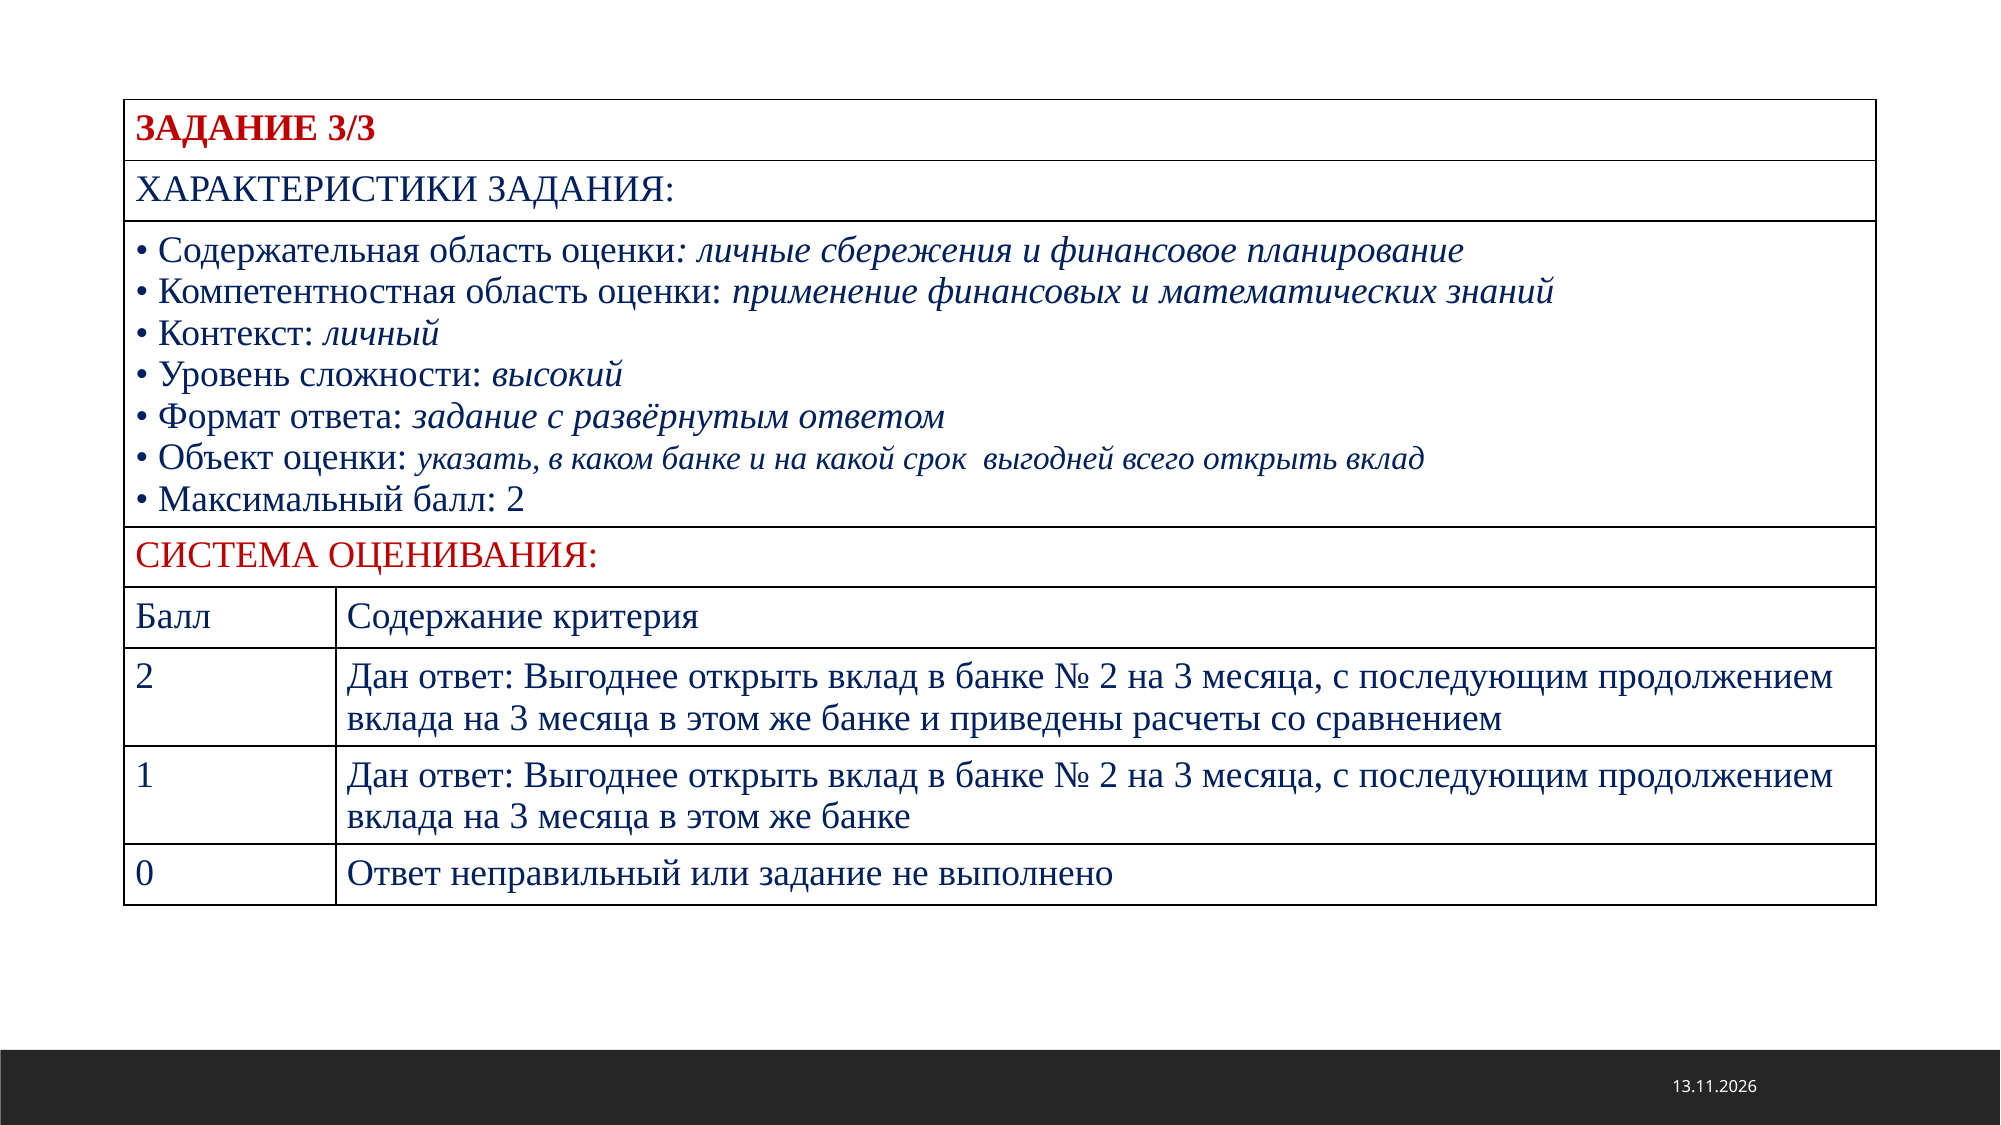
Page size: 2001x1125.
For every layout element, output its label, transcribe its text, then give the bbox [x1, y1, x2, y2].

table_cell СИСТЕМА ОЦЕНИВАНИЯ: [125, 528, 1875, 586]
table_cell 0 [125, 845, 335, 904]
table_cell ХАРАКТЕРИСТИКИ ЗАДАНИЯ: [125, 161, 1875, 220]
table_cell Дан ответ: Выгоднее открыть вклад в банке № 2 на 3 месяца, с последующим продолжением вклада на 3 месяца в этом же банке и приведены расчеты со сравнением [337, 649, 1875, 745]
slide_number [1348, 1057, 1773, 1118]
table_cell Содержание критерия [337, 588, 1875, 647]
table_cell Ответ неправильный или задание не выполнено [337, 845, 1875, 904]
table_cell 1 [125, 747, 335, 843]
table_cell • Содержательная область оценки: личные сбережения и финансовое планирование • Компетентностная область оценки: применение финансовых и математических знаний • Контекст: личный • Уровень сложности: высокий • Формат ответа: задание с развёрнутым ответом • Объект оценки: указать, в каком банке и на какой срок выгодней всего открыть вклад • Максимальный балл: 2 [125, 222, 1875, 526]
table_header ЗАДАНИЕ 3/3 [125, 100, 1875, 160]
table_cell 2 [125, 649, 335, 745]
table_cell Балл [125, 588, 335, 647]
table_cell Дан ответ: Выгоднее открыть вклад в банке № 2 на 3 месяца, с последующим продолжением вклада на 3 месяца в этом же банке [337, 747, 1875, 843]
